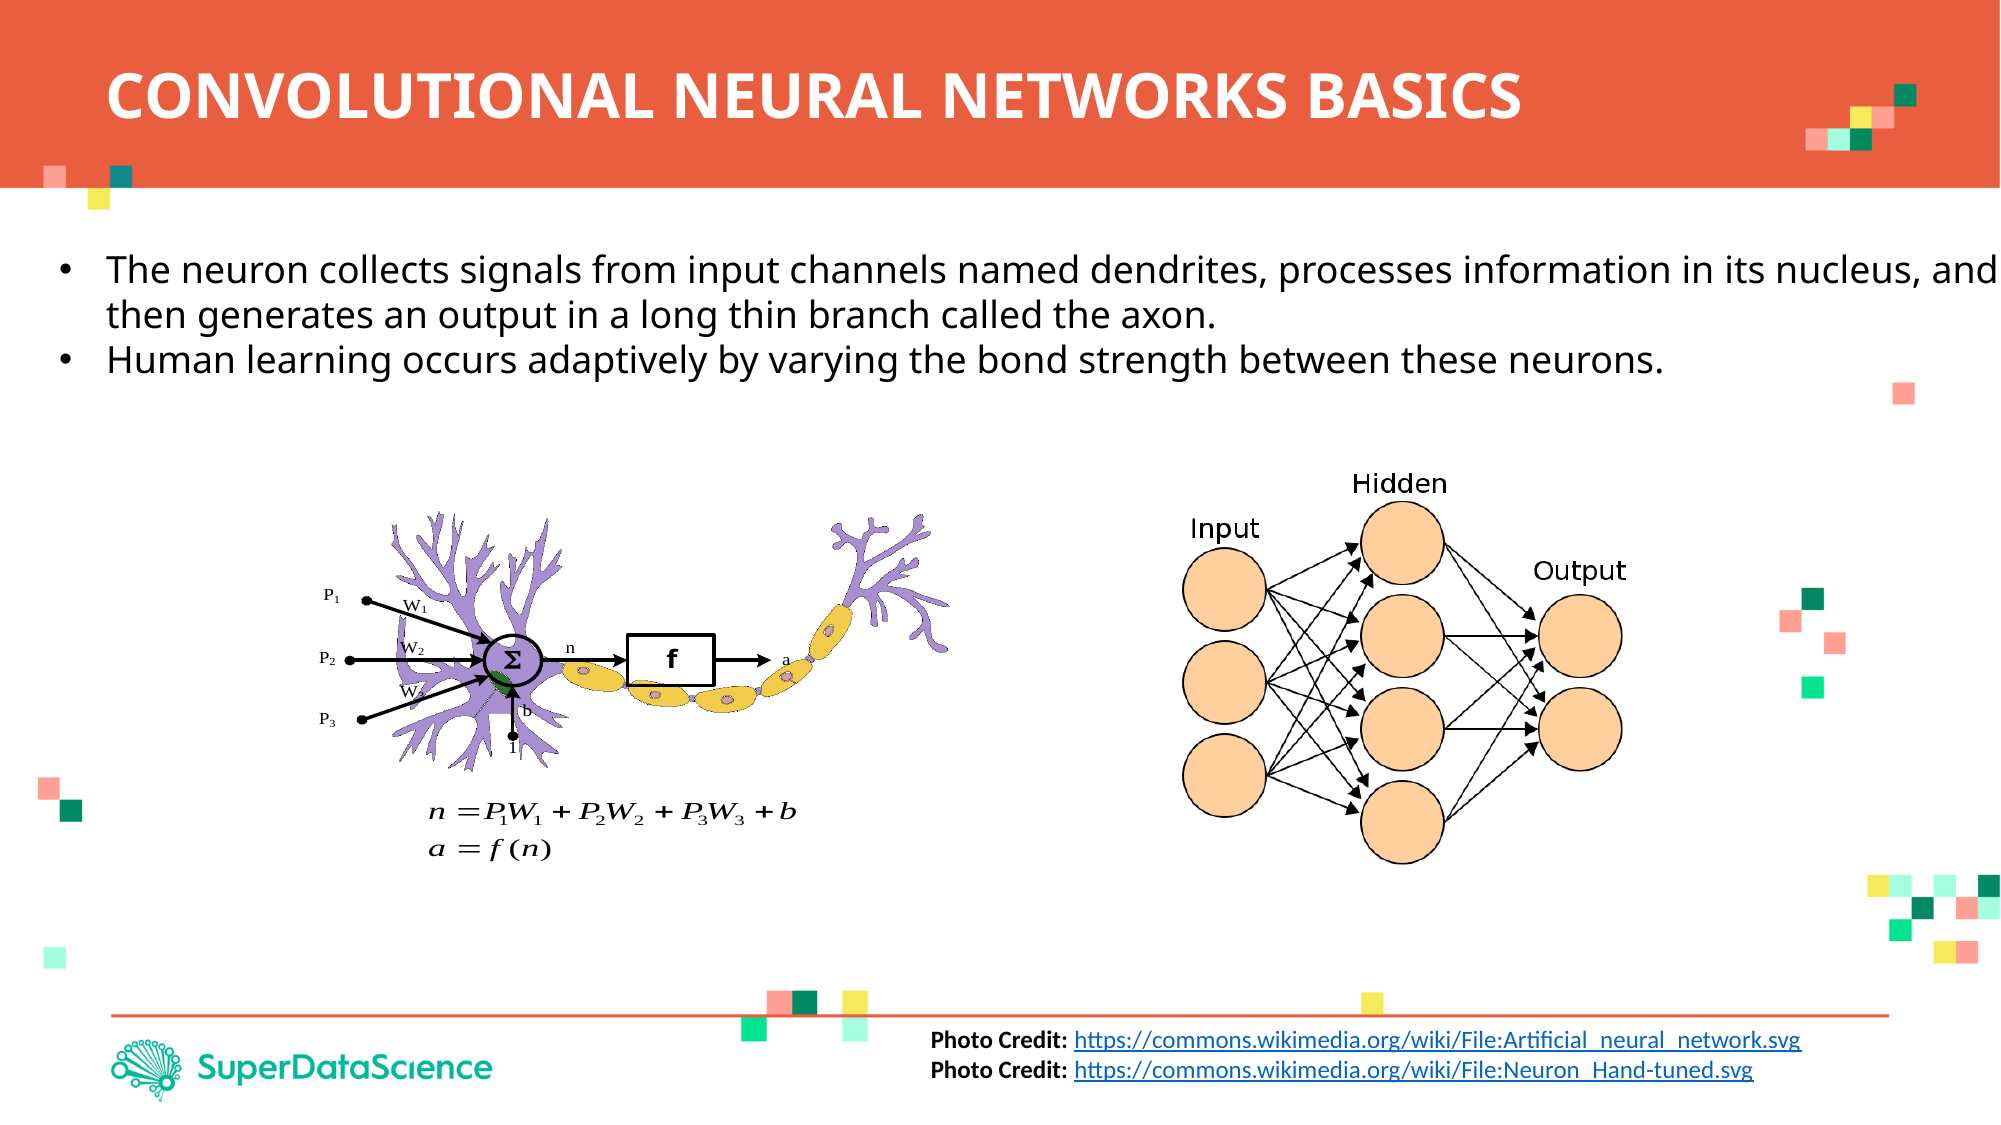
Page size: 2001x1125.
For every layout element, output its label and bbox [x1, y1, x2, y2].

picture [0, 0, 2000, 1125]
text_box [422, 794, 804, 868]
text_box [251, 568, 819, 764]
